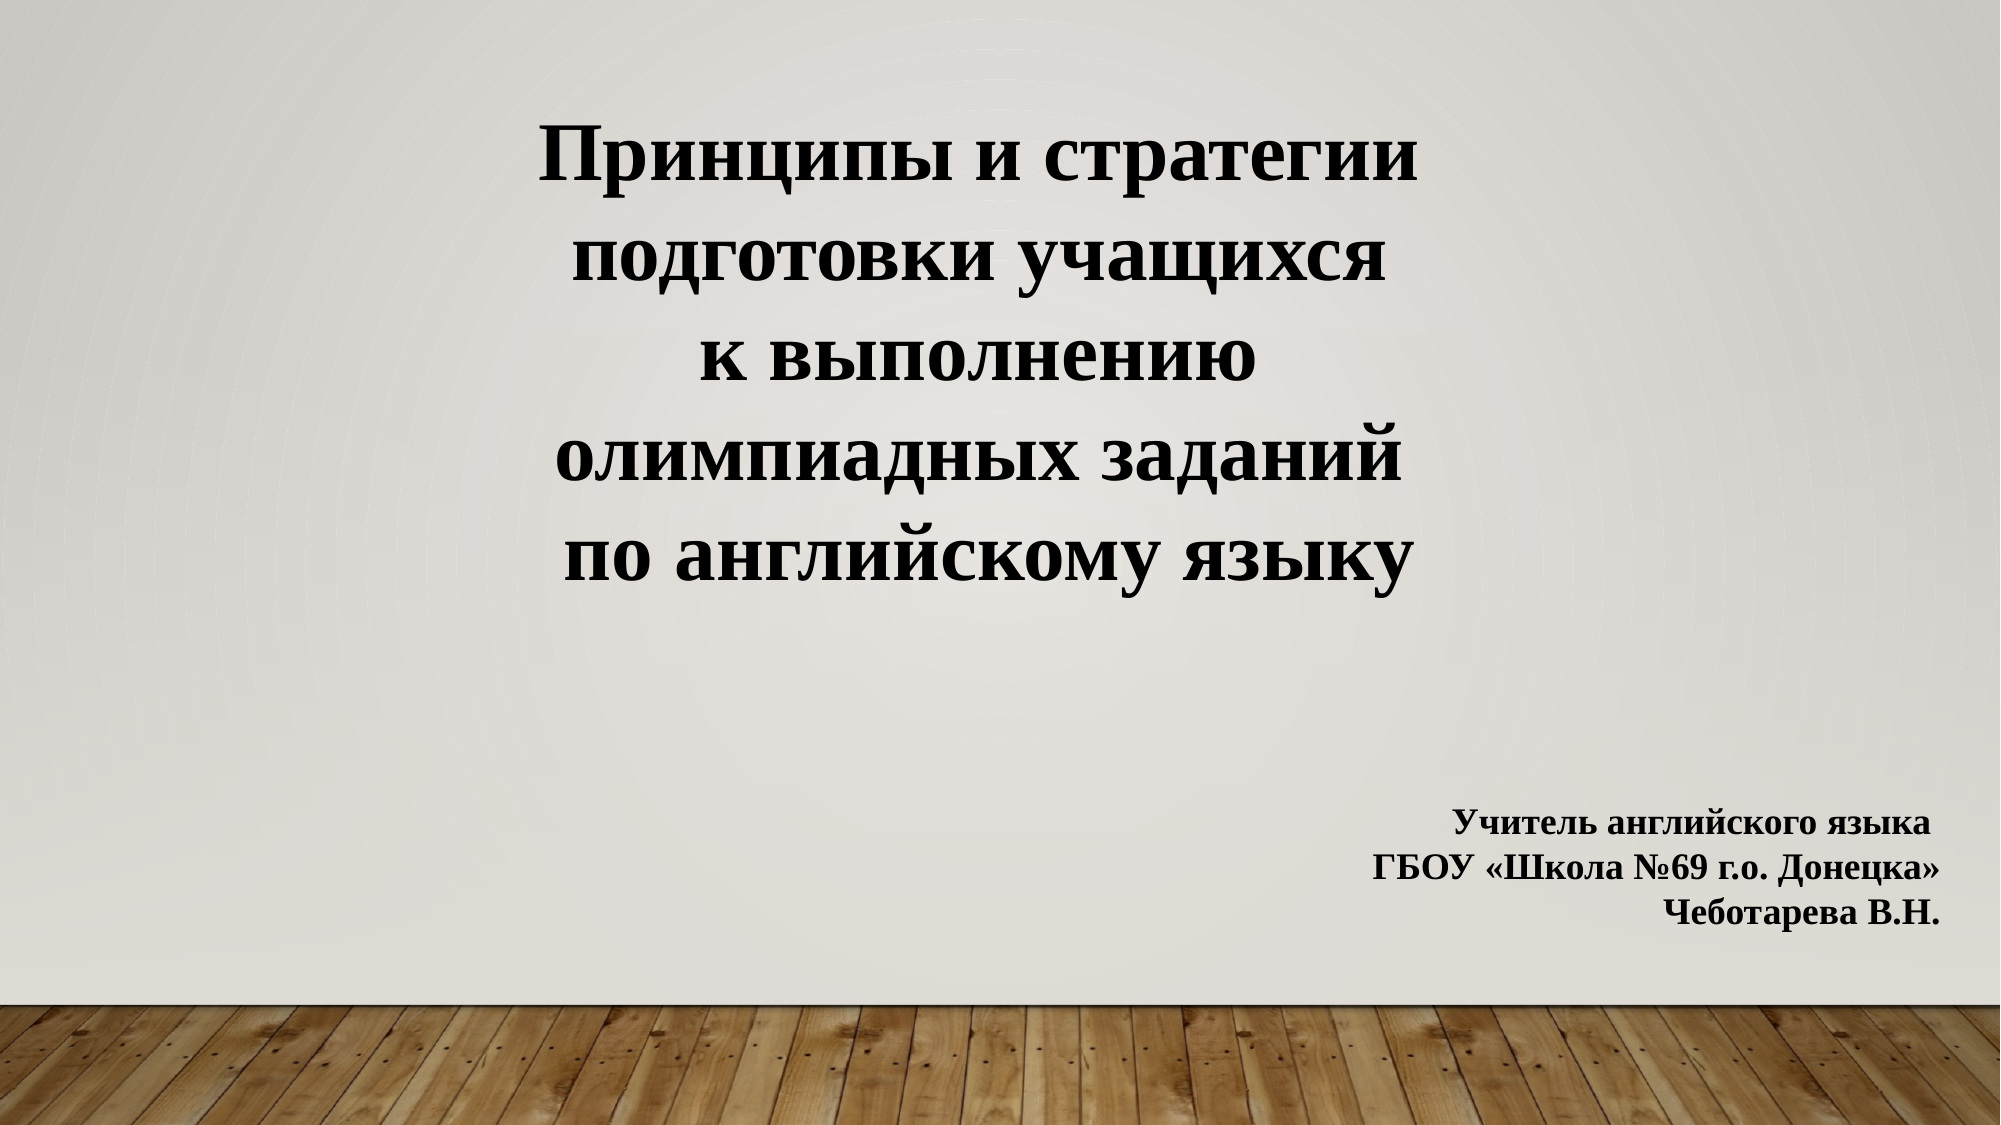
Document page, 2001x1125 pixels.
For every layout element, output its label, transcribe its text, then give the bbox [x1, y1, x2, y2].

picture [0, 1005, 2000, 1125]
text_box Принципы и стратегии подготовки учащихся к выполнению олимпиадных заданий по английскому языку Учитель английского языка ГБОУ «Школа №69 г.о. Донецка» Чеботарева В.Н. [23, 89, 1956, 940]
